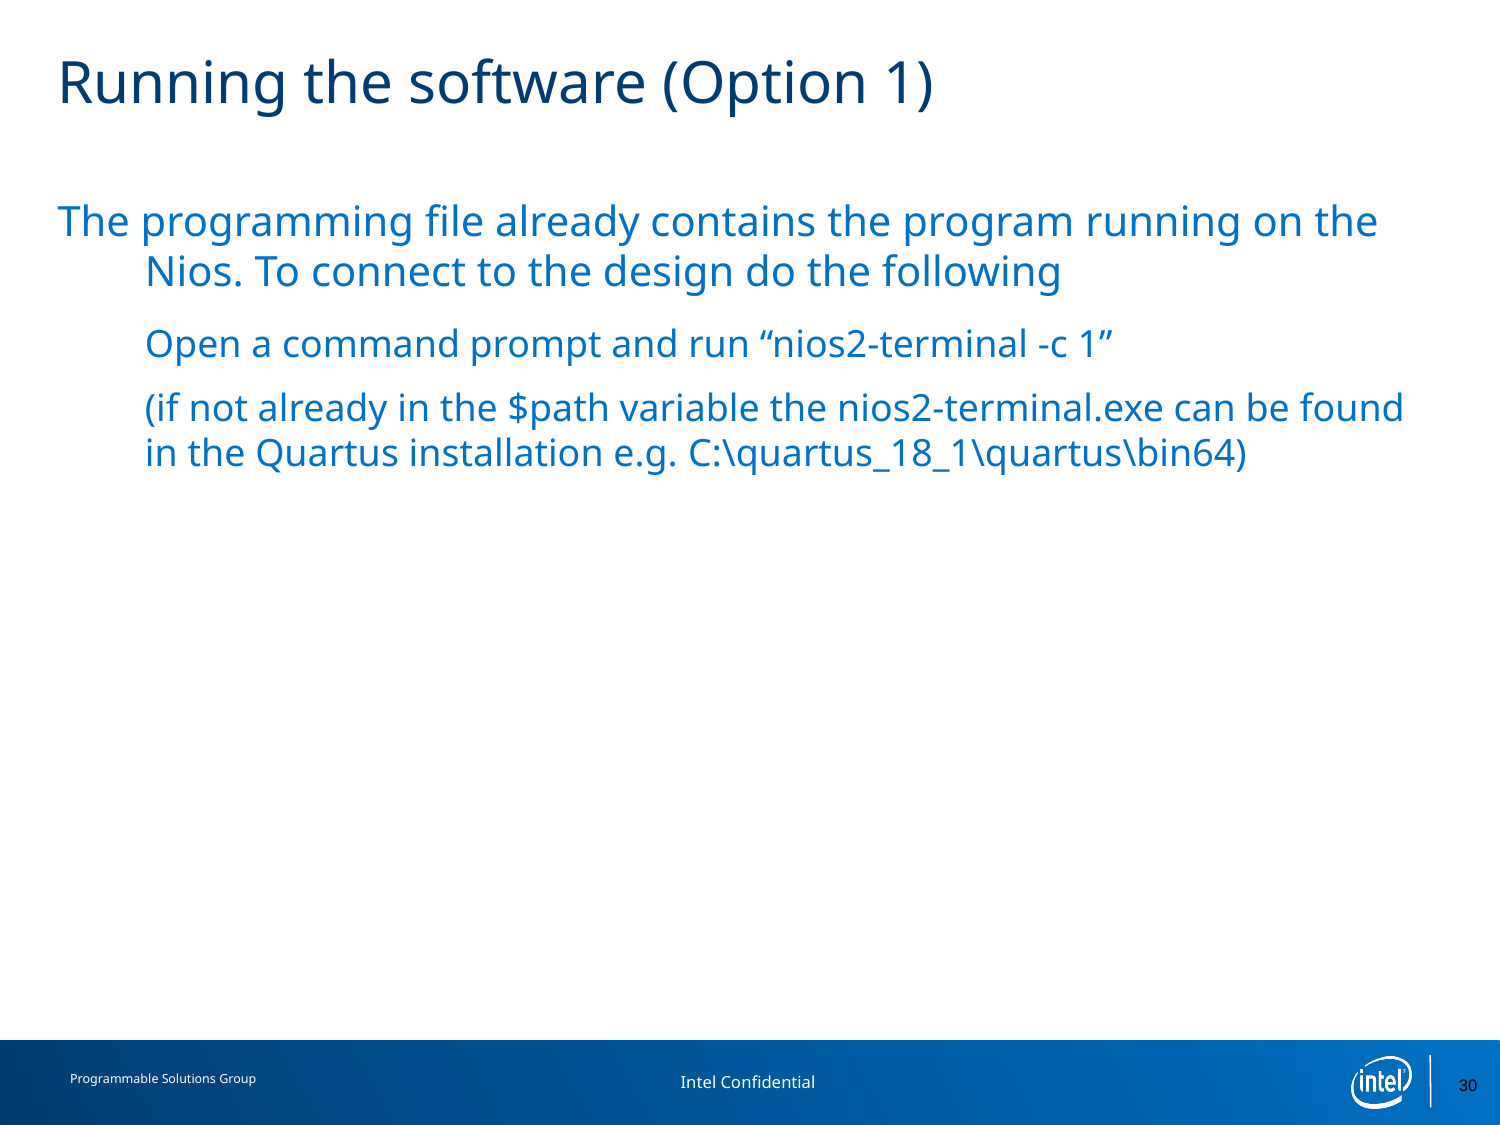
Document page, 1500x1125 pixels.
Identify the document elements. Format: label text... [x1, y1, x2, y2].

slide_number 30 [1127, 1055, 1478, 1116]
title Running the software (Option 1) [57, 44, 1425, 194]
list The programming file already contains the program running on the Nios. To connect to the design do the following Open a command prompt and run “nios2-terminal -c 1” (if not already in the $path variable the nios2-terminal.exe can be found in the Quartus installation e.g. C:\quartus_18_1\quartus\bin64) [57, 194, 1425, 963]
